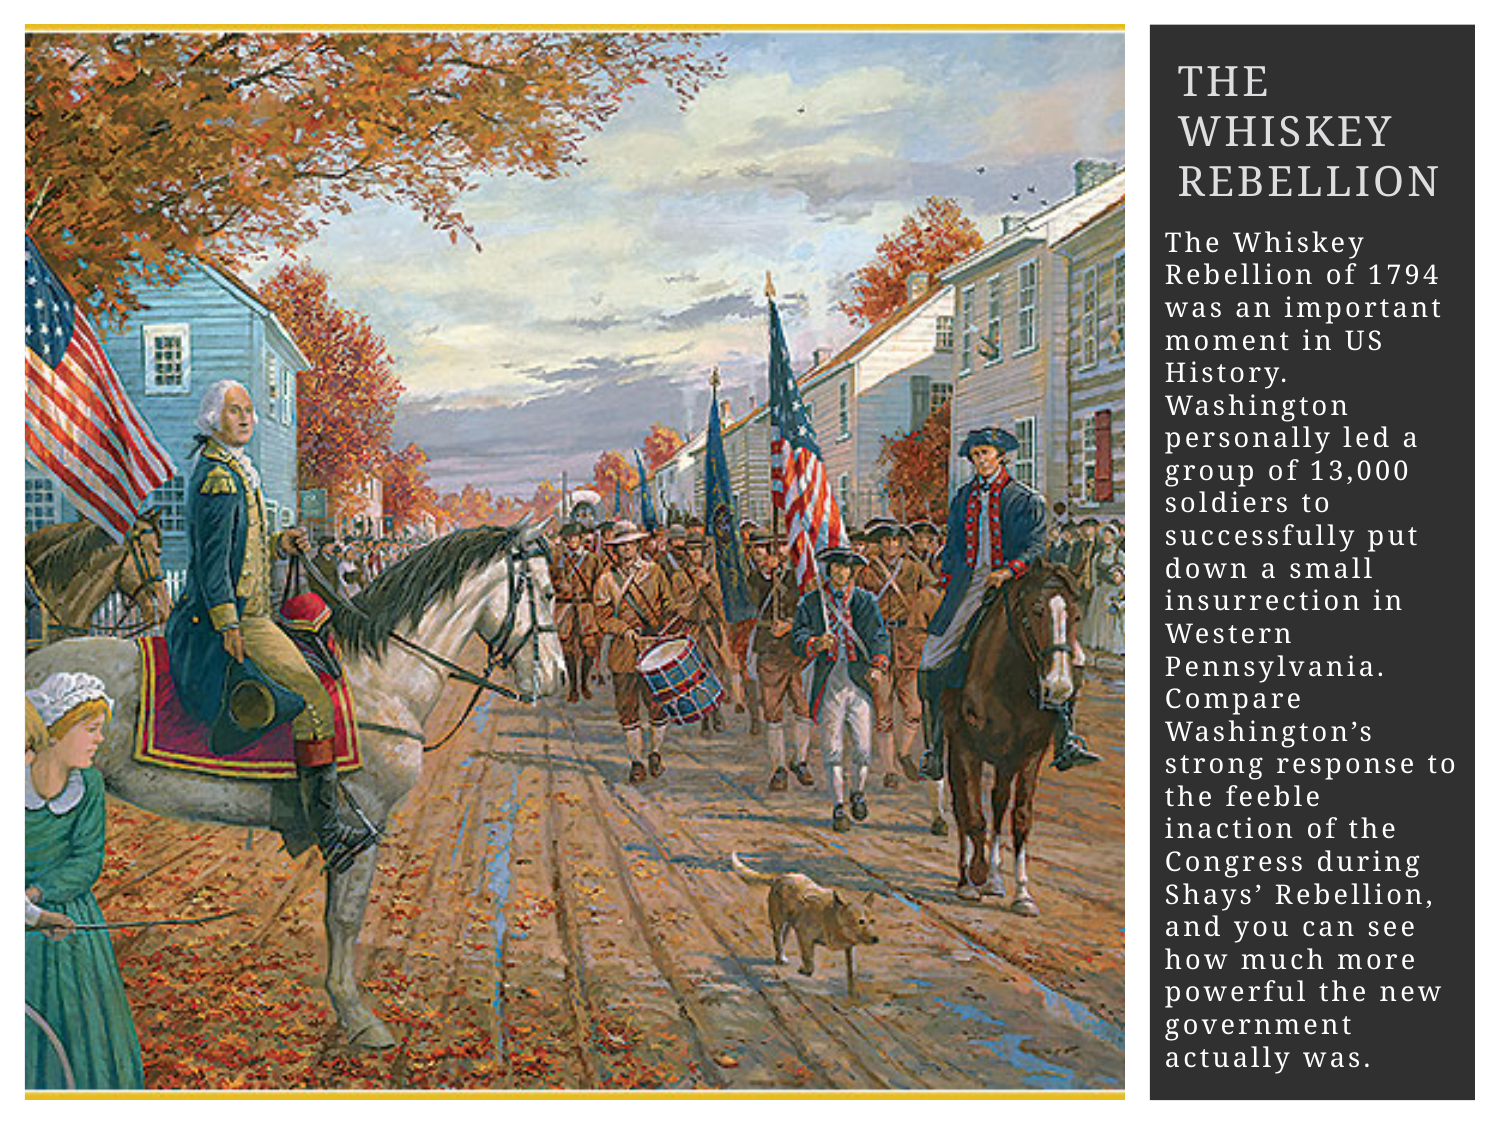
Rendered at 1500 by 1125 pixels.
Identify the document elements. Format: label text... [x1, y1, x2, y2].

picture [24, 24, 1126, 1101]
list The Whiskey Rebellion of 1794 was an important moment in US History. Washington personally led a group of 13,000 soldiers to successfully put down a small insurrection in Western Pennsylvania. Compare Washington’s strong response to the feeble inaction of the Congress during Shays’ Rebellion, and you can see how much more powerful the new government actually was. [1149, 224, 1475, 1088]
title The Whiskey Rebellion [1162, 37, 1463, 213]
